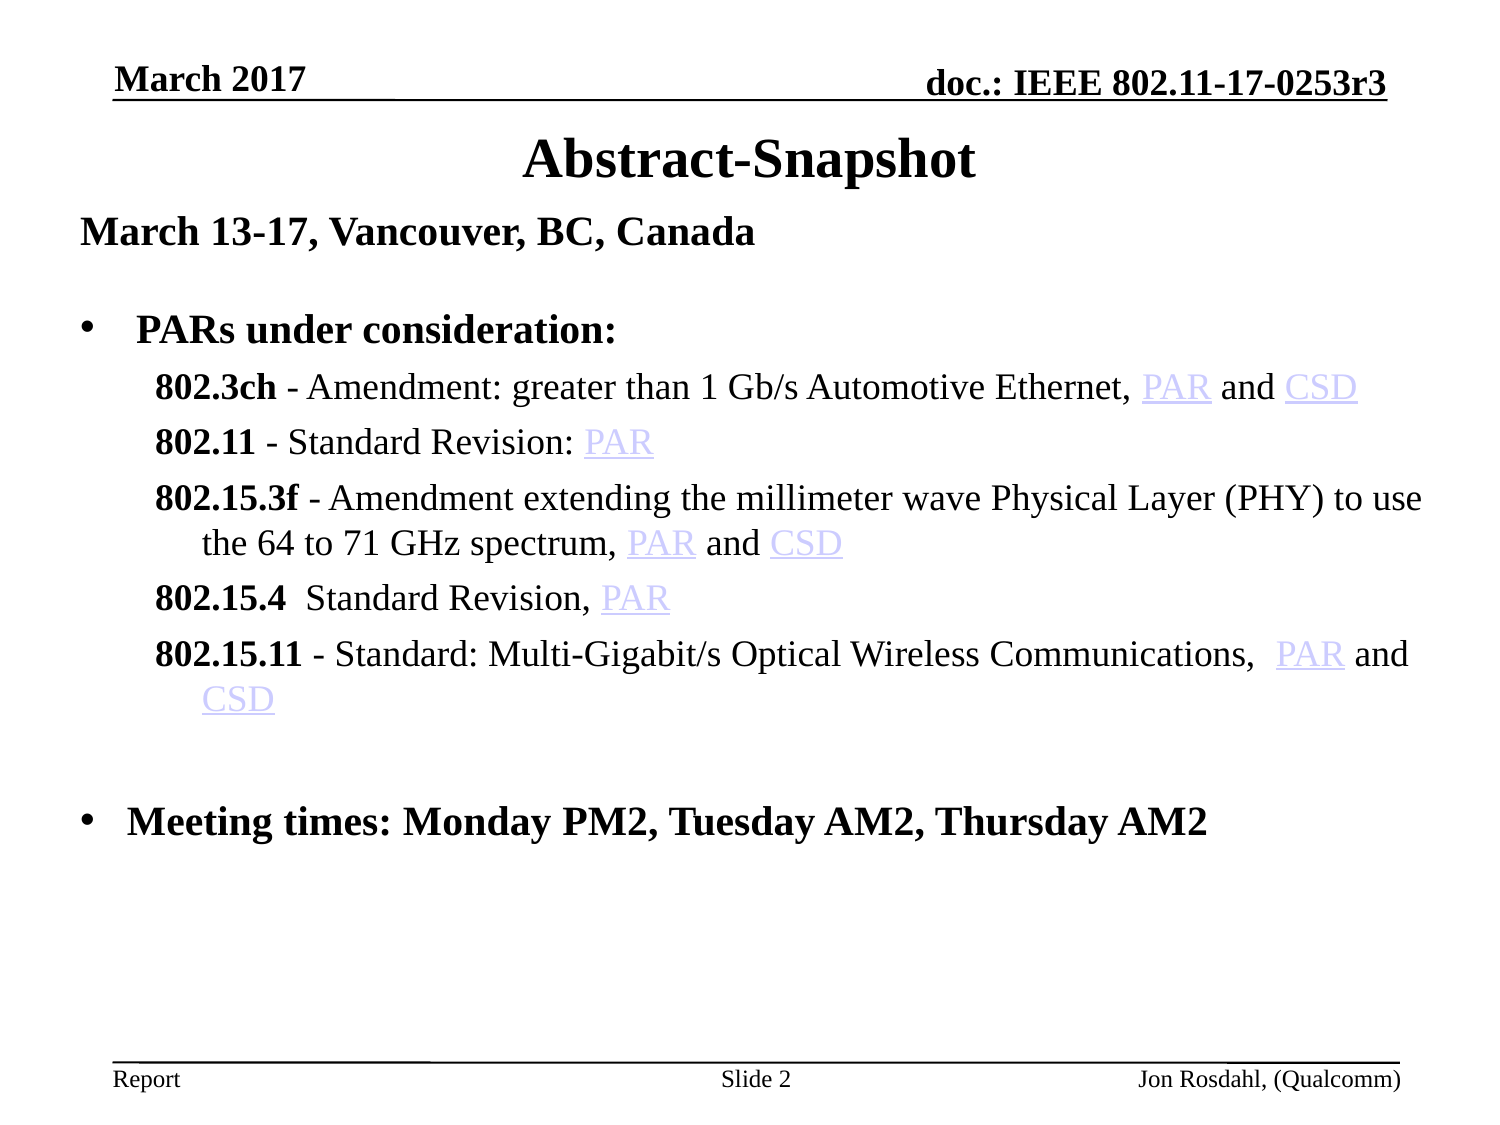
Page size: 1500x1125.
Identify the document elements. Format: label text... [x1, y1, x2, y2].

slide_number Slide 2 [712, 1061, 800, 1123]
list March 13-17, Vancouver, BC, Canada PARs under consideration: 802.3ch - Amendment: greater than 1 Gb/s Automotive Ethernet, PAR and CSD 802.11 - Standard Revision: PAR 802.15.3f - Amendment extending the millimeter wave Physical Layer (PHY) to use the 64 to 71 GHz spectrum, PAR and CSD 802.15.4 Standard Revision, PAR 802.15.11 - Standard: Multi-Gigabit/s Optical Wireless Communications, PAR and CSD Meeting times: Monday PM2, Tuesday AM2, Thursday AM2 [64, 196, 1448, 1048]
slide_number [114, 54, 540, 100]
title Abstract-Snapshot [112, 112, 1388, 196]
footer Jon Rosdahl, (Qualcomm) [902, 1061, 1402, 1093]
